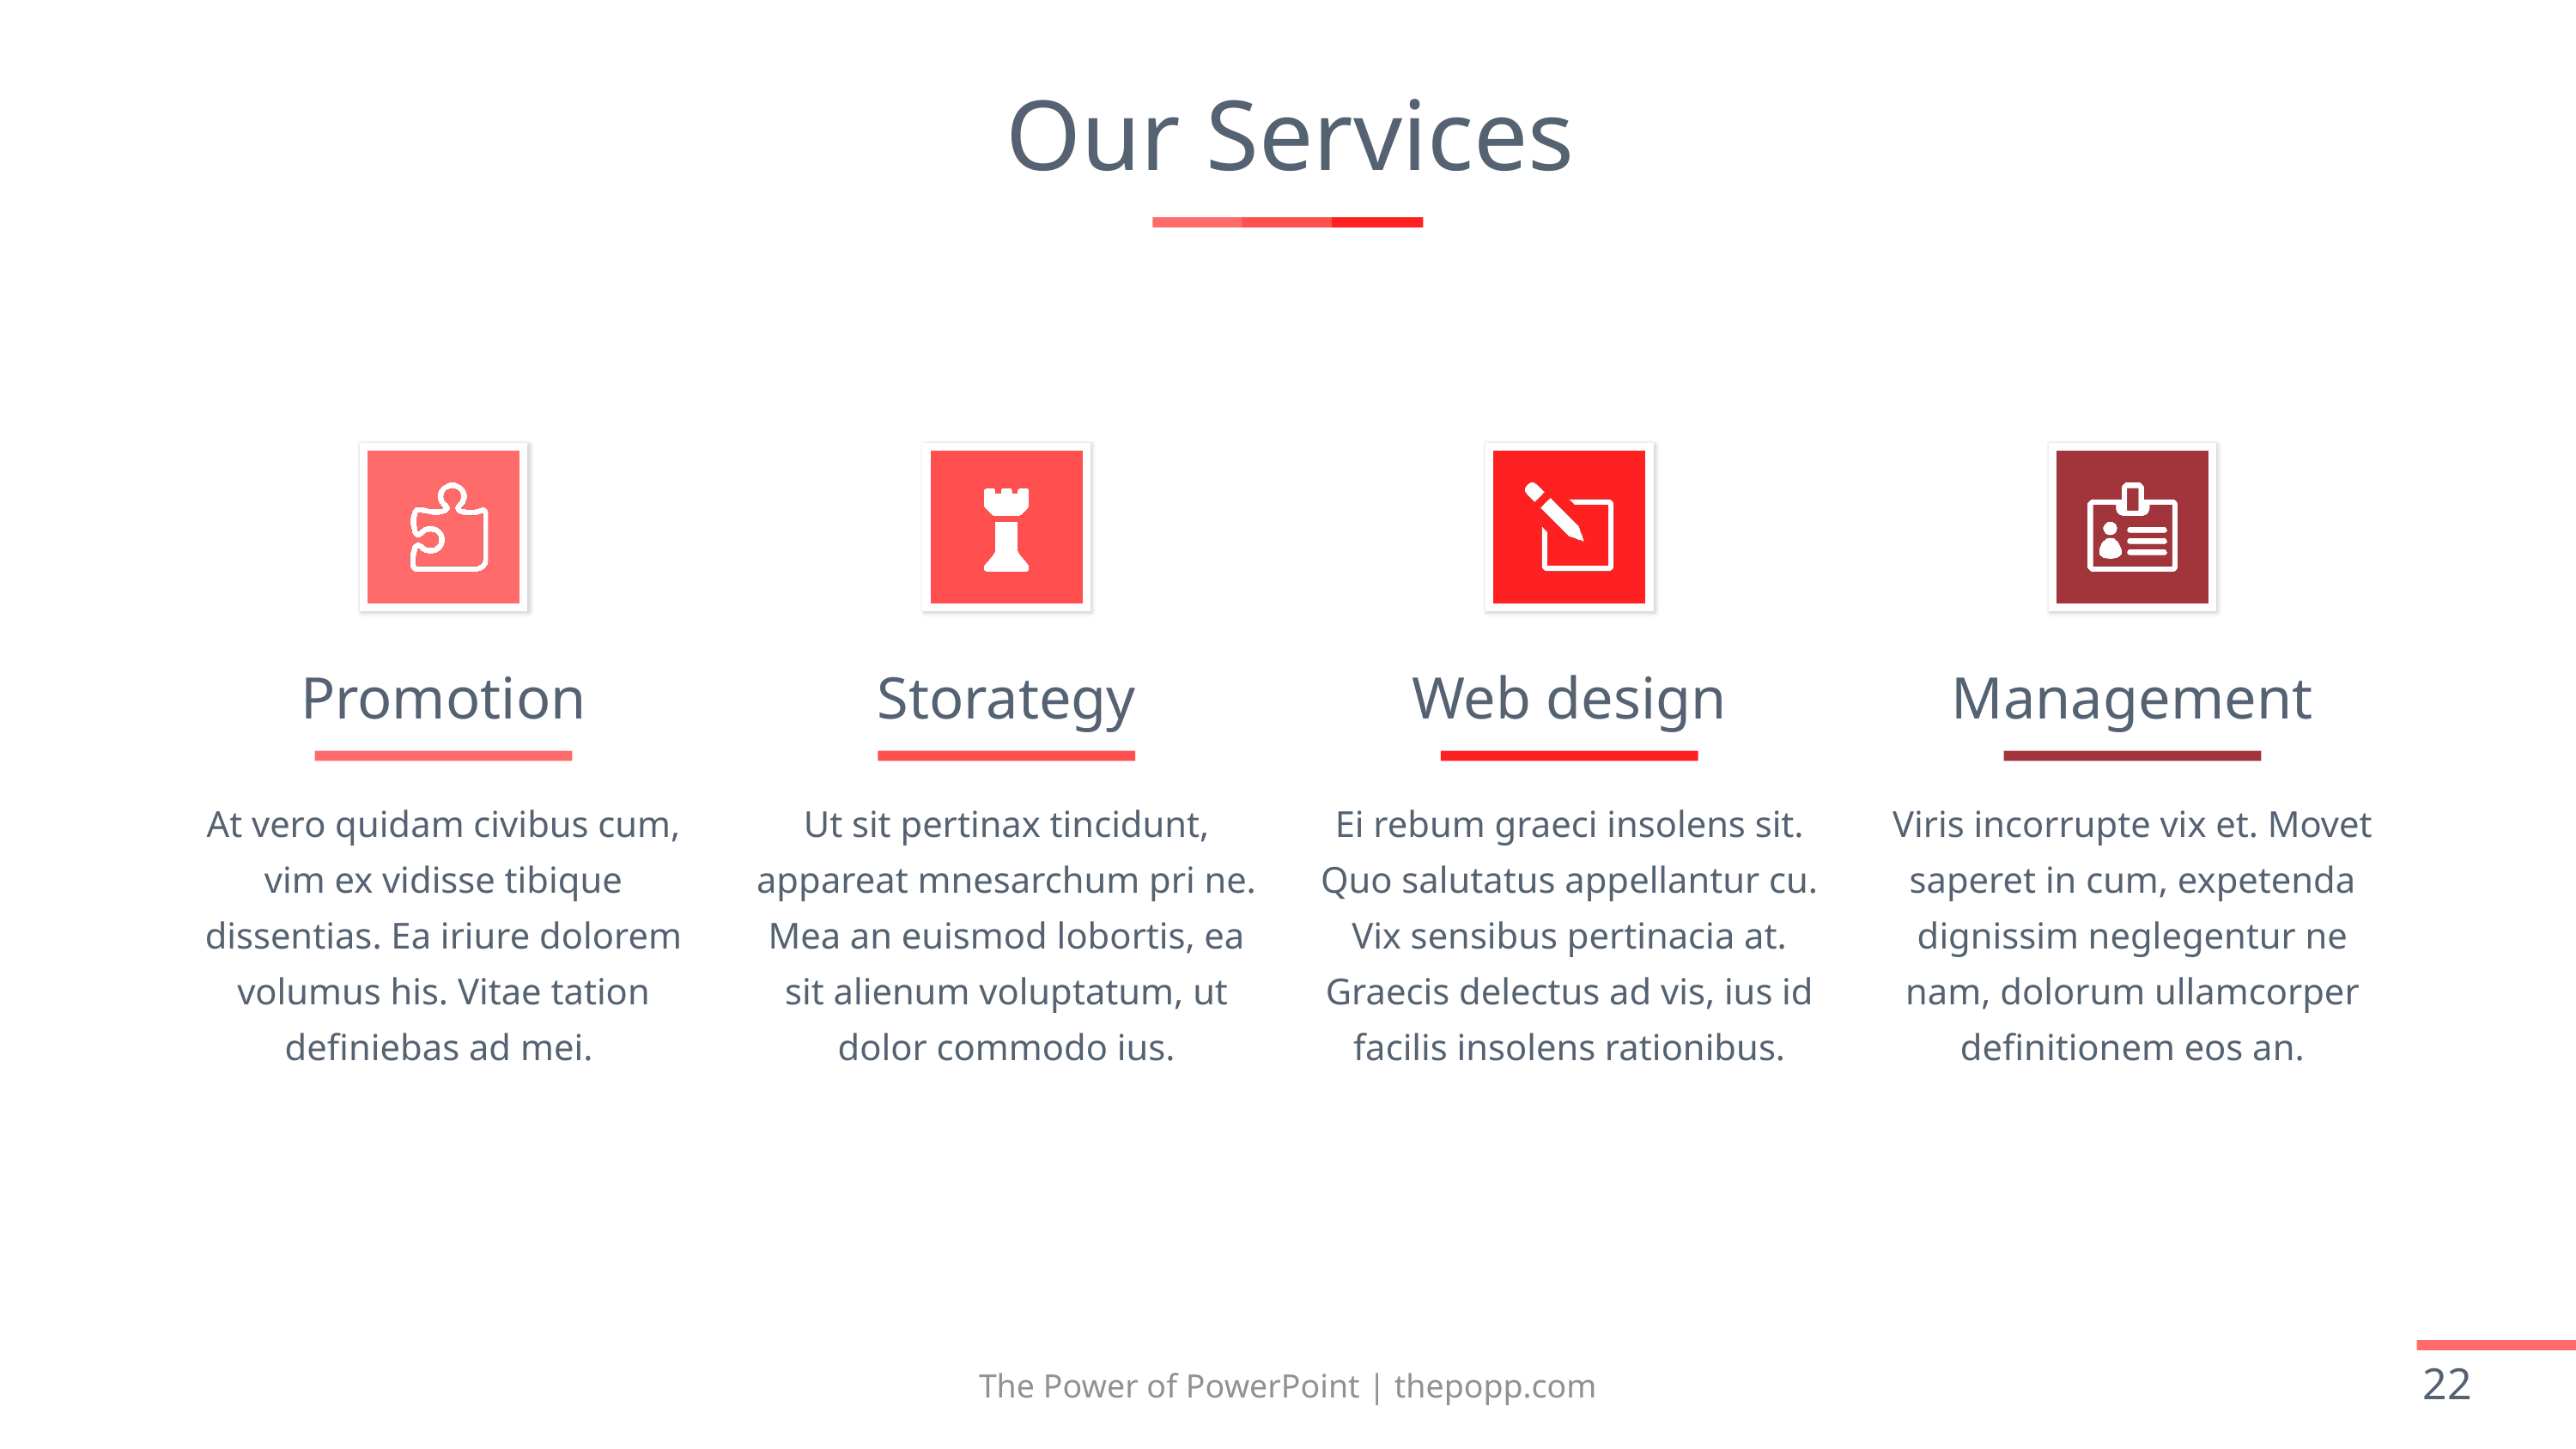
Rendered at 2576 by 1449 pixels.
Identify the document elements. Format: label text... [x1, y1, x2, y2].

list Web design [1305, 643, 1833, 749]
picture [962, 482, 1051, 572]
picture [1525, 482, 1614, 572]
slide_number 22 [2409, 1351, 2576, 1421]
title Our Services [69, 49, 2512, 230]
picture [398, 482, 489, 572]
list At vero quidam civibus cum, vim ex vidisse tibique dissentias. Ea iriure dolorem volumus his. Vitae tation definiebas ad mei. [179, 782, 708, 1132]
list Storategy [743, 643, 1271, 749]
list Viris incorrupte vix et. Movet saperet in cum, expetenda dignissim neglegentur ne nam, dolorum ullamcorper definitionem eos an. [1868, 782, 2397, 1132]
list Ut sit pertinax tincidunt, appareat mnesarchum pri ne. Mea an euismod lobortis, ea sit alienum voluptatum, ut dolor commodo ius. [743, 782, 1271, 1132]
list Promotion [179, 643, 708, 749]
list Ei rebum graeci insolens sit. Quo salutatus appellantur cu. Vix sensibus pertinacia at. Graecis delectus ad vis, ius id facilis insolens rationibus. [1305, 782, 1833, 1132]
picture [2087, 482, 2178, 572]
footer The Power of PowerPoint | thepopp.com [853, 1349, 1723, 1427]
list Management [1868, 643, 2397, 749]
